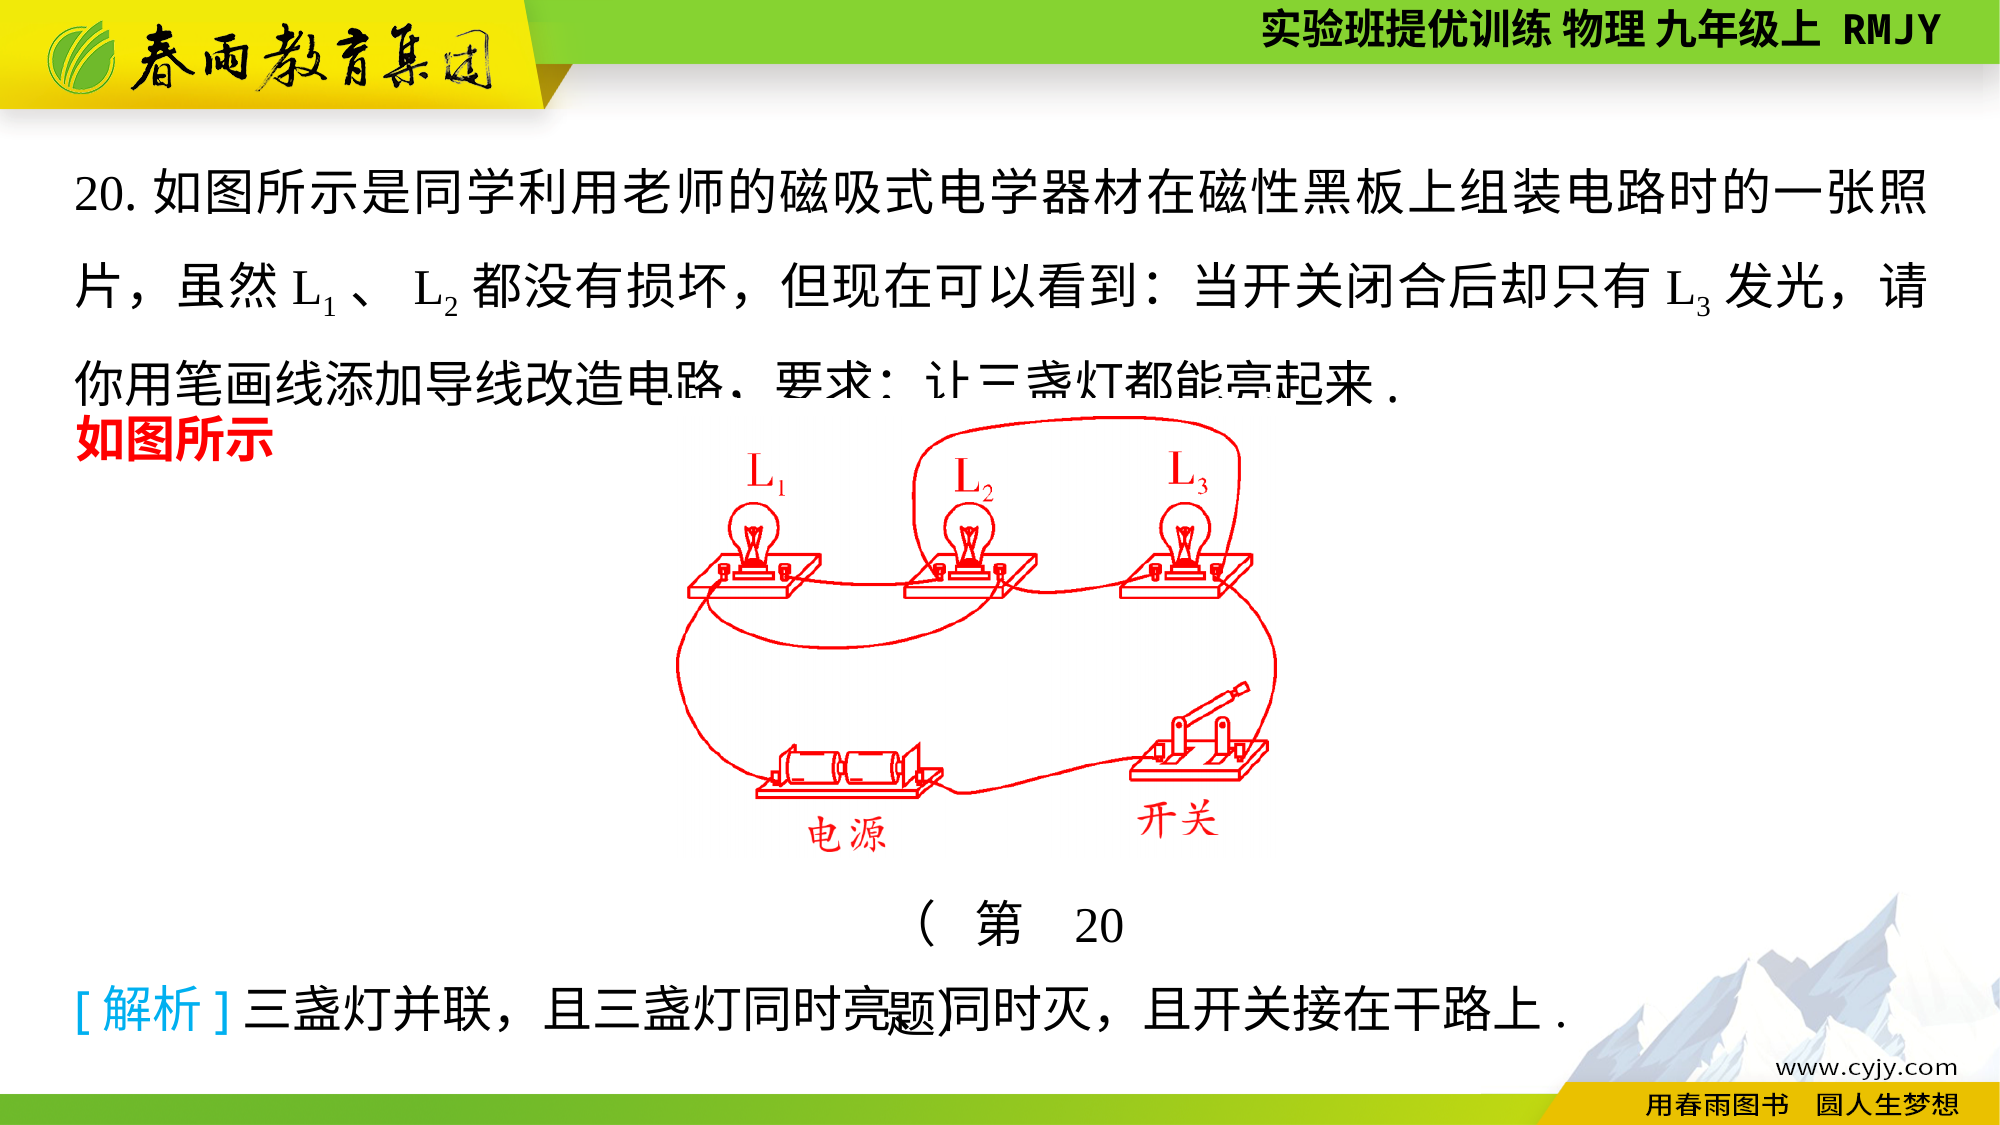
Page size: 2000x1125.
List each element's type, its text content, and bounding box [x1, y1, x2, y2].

text_box （第20题） [871, 867, 1152, 940]
picture [0, 0, 2000, 1125]
text_box 如图所示 [60, 370, 291, 475]
list 20.如图所示是同学利用老师的磁吸式电学器材在磁性黑板上组装电路时的一张照片，虽然L1、L2都没有损坏，但现在可以看到：当开关闭合后却只有L3发光，请你用笔画线添加导线改造电路，要求：让三盏灯都能亮起来. [59, 122, 1944, 399]
text_box [解析]三盏灯并联，且三盏灯同时亮、同时灭，且开关接在干路上. [59, 940, 1733, 1046]
